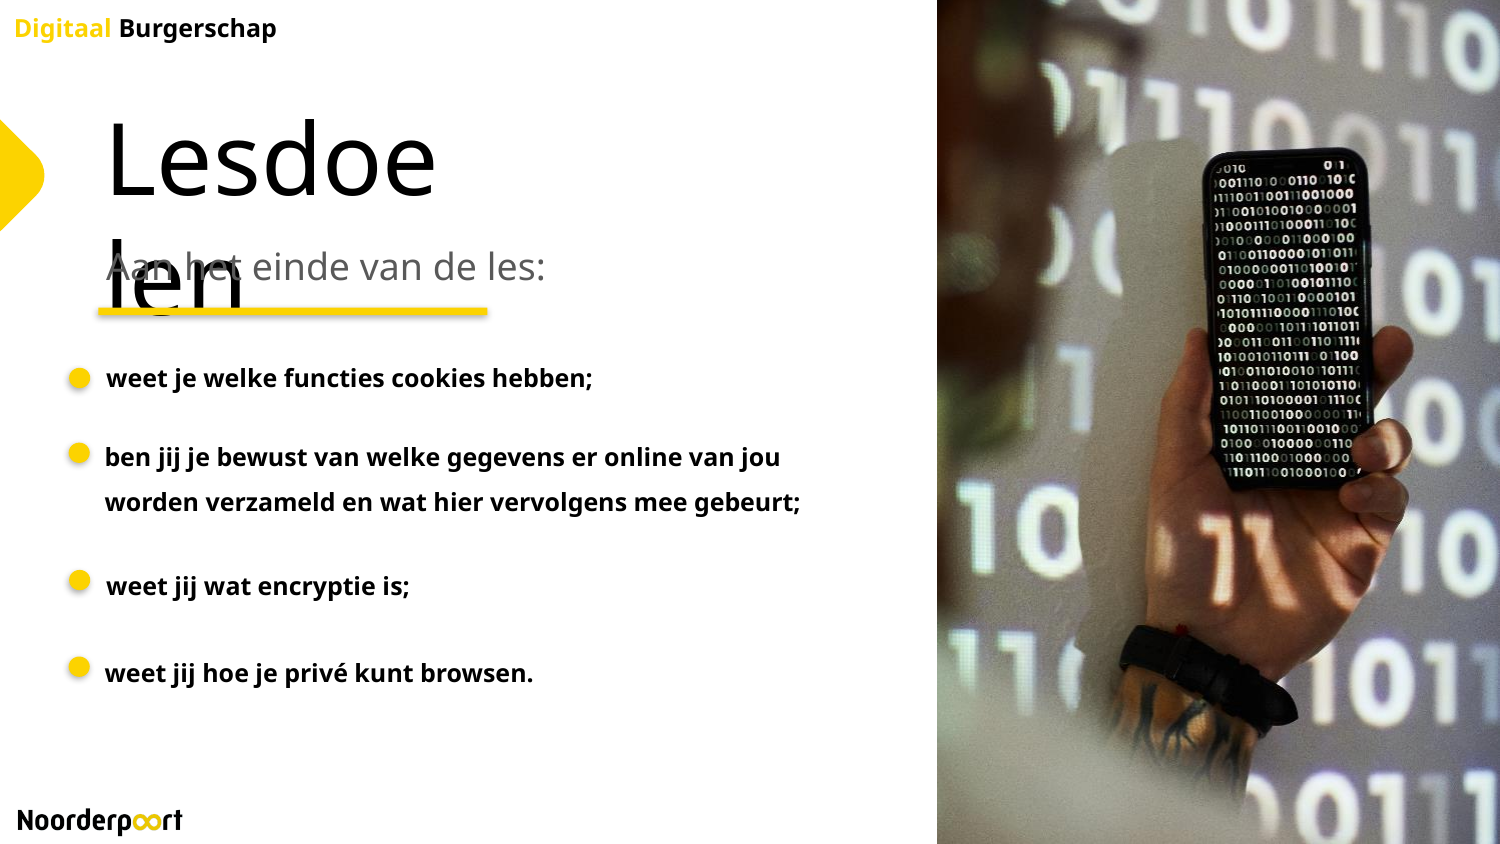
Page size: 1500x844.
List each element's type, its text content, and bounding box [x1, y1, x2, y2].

text_box ben jij je bewust van welke gegevens er online van jou worden verzameld en wat hier vervolgens mee gebeurt; [89, 418, 832, 524]
text_box weet je welke functies cookies hebben; [91, 339, 777, 400]
text_box [68, 367, 91, 389]
text_box Aan het einde van de les: [91, 235, 584, 296]
picture [937, 0, 1500, 844]
text_box [68, 569, 91, 591]
text_box [0, 119, 45, 232]
text_box [67, 655, 91, 678]
text_box Digitaal Burgerschap [0, 4, 314, 50]
text_box [98, 307, 488, 316]
text_box Lesdoelen [89, 87, 469, 343]
text_box weet jij hoe je privé kunt browsen. [89, 635, 705, 696]
text_box [67, 441, 91, 464]
text_box [0, 99, 47, 215]
text_box weet jij wat encryptie is; [91, 548, 706, 608]
picture [16, 807, 183, 838]
